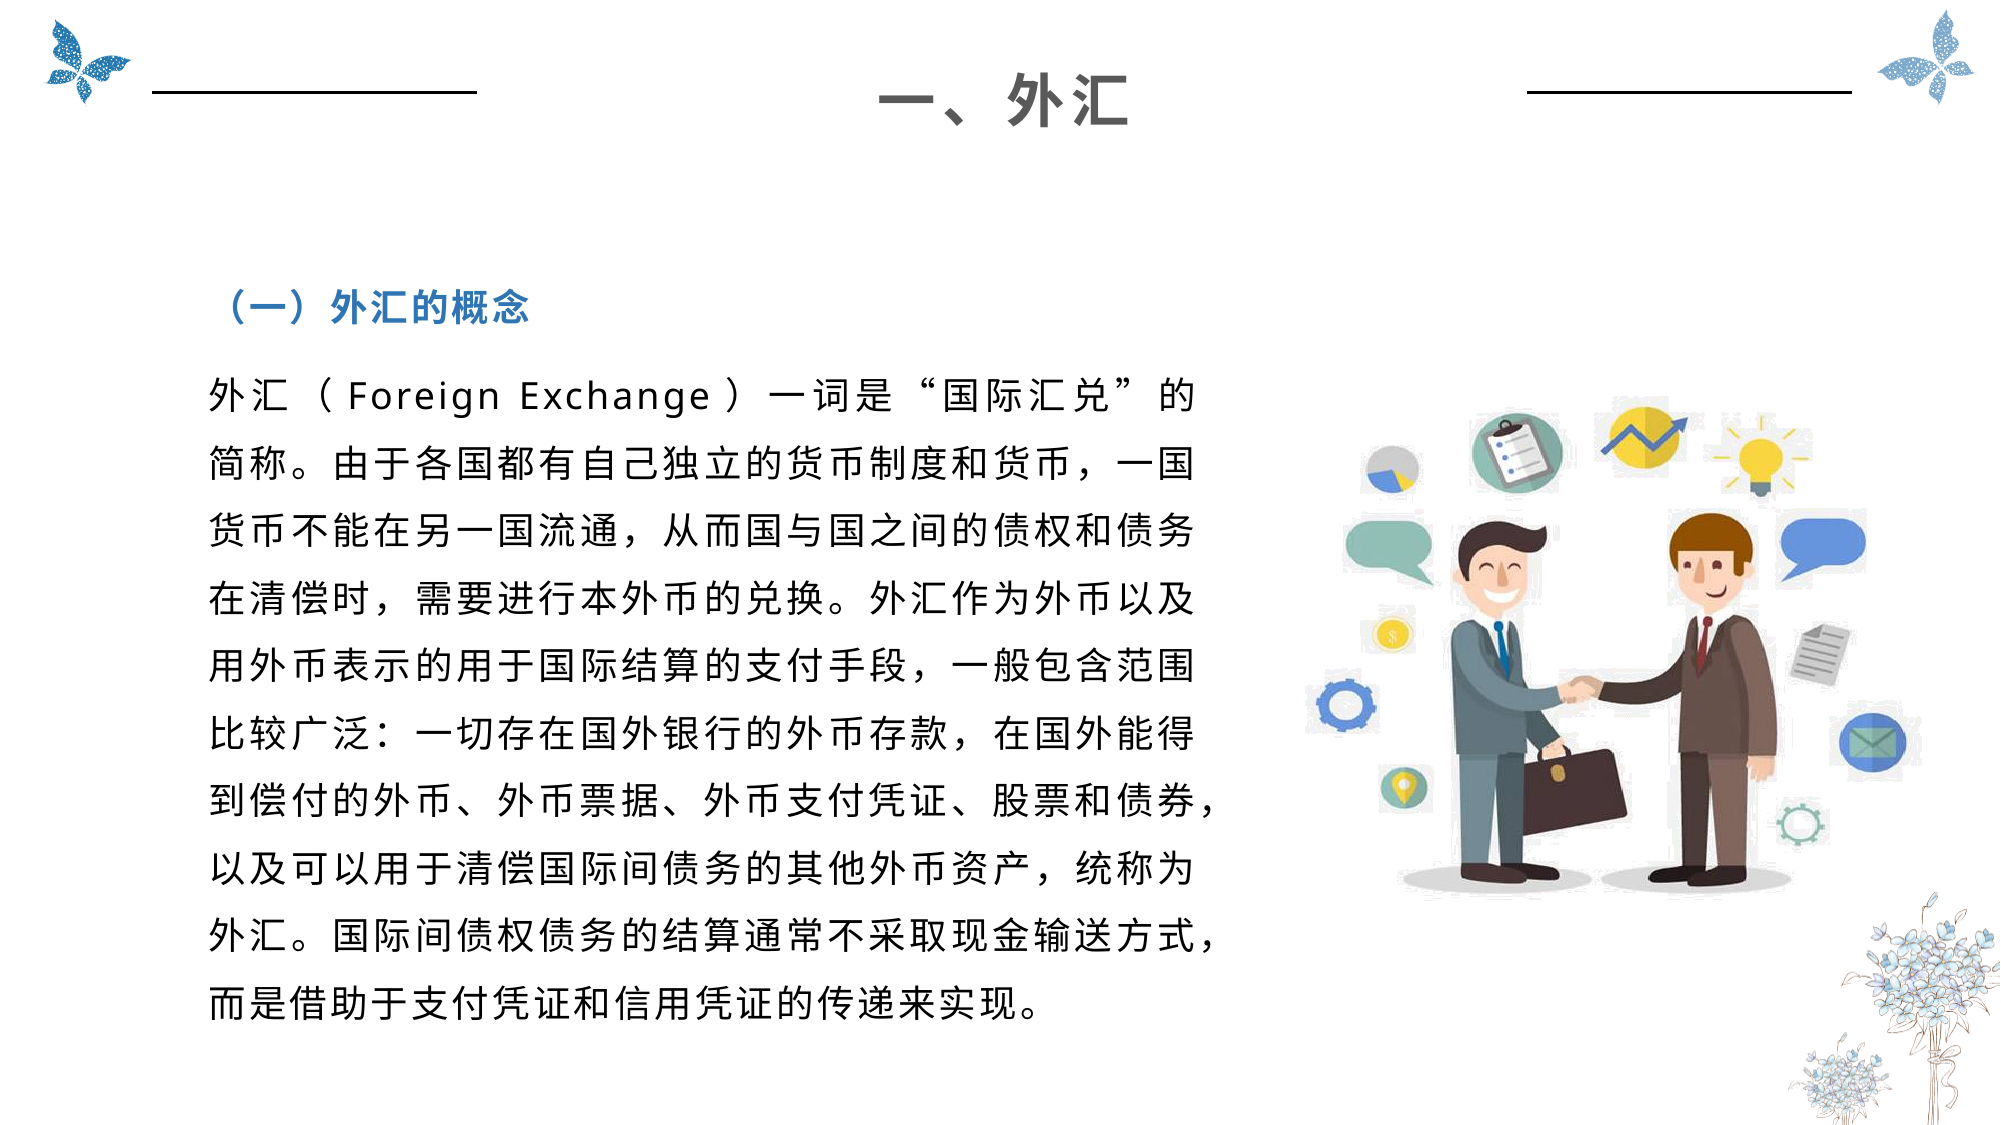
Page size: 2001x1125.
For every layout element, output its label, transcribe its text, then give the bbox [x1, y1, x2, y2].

picture [1271, 349, 2000, 1125]
text_box （一）外汇的概念 外汇（Foreign Exchange）一词是“国际汇兑”的简称。由于各国都有自己独立的货币制度和货币，一国货币不能在另一国流通，从而国与国之间的债权和债务在清偿时，需要进行本外币的兑换。外汇作为外币以及用外币表示的用于国际结算的支付手段，一般包含范围比较广泛：一切存在国外银行的外币存款，在国外能得到偿付的外币、外币票据、外币支付凭证、股票和债券，以及可以用于清偿国际间债务的其他外币资产，统称为外汇。国际间债权债务的结算通常不采取现金输送方式，而是借助于支付凭证和信用凭证的传递来实现。 [137, 255, 1212, 1031]
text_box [151, 55, 1852, 142]
